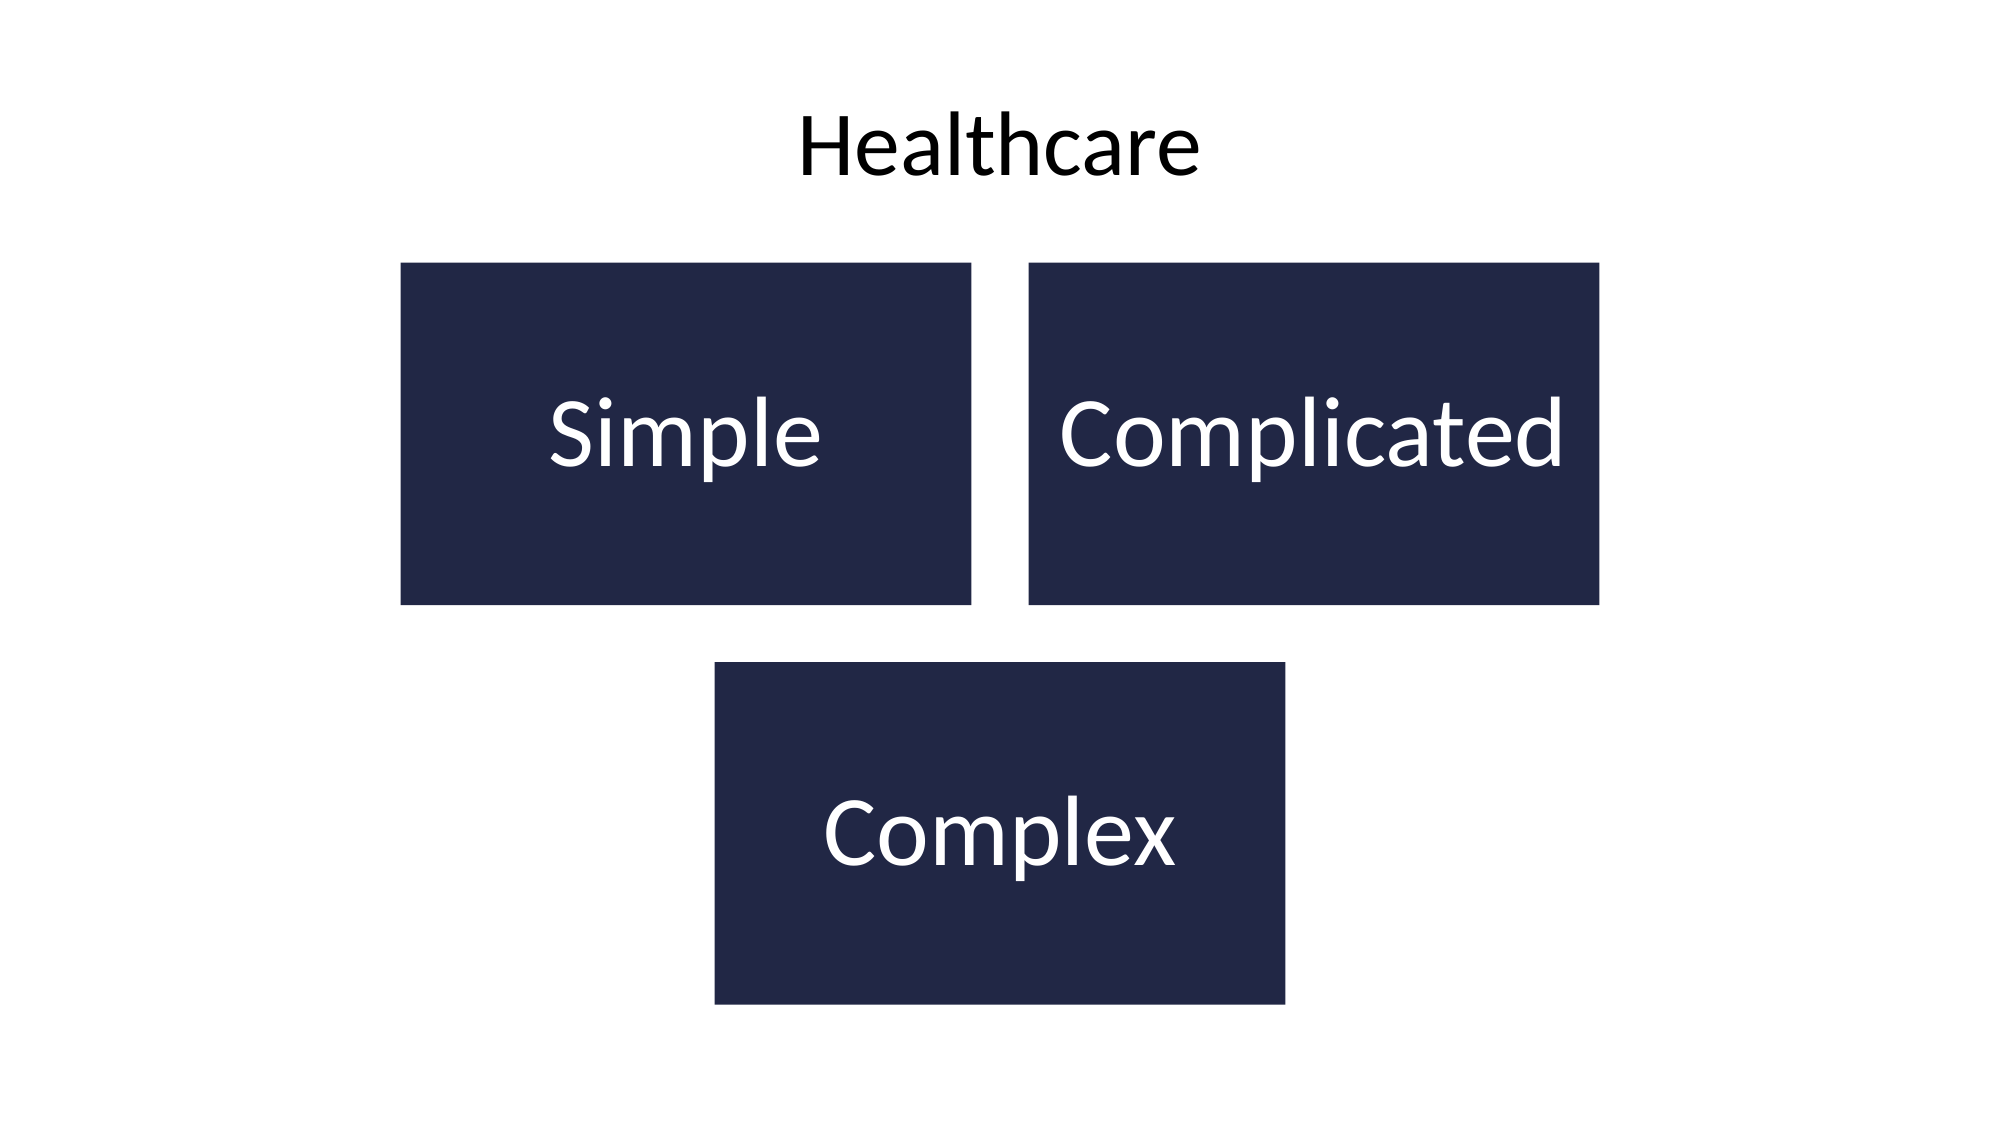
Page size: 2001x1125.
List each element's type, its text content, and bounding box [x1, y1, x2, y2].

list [324, 262, 1676, 1006]
title Healthcare [99, 45, 1900, 233]
